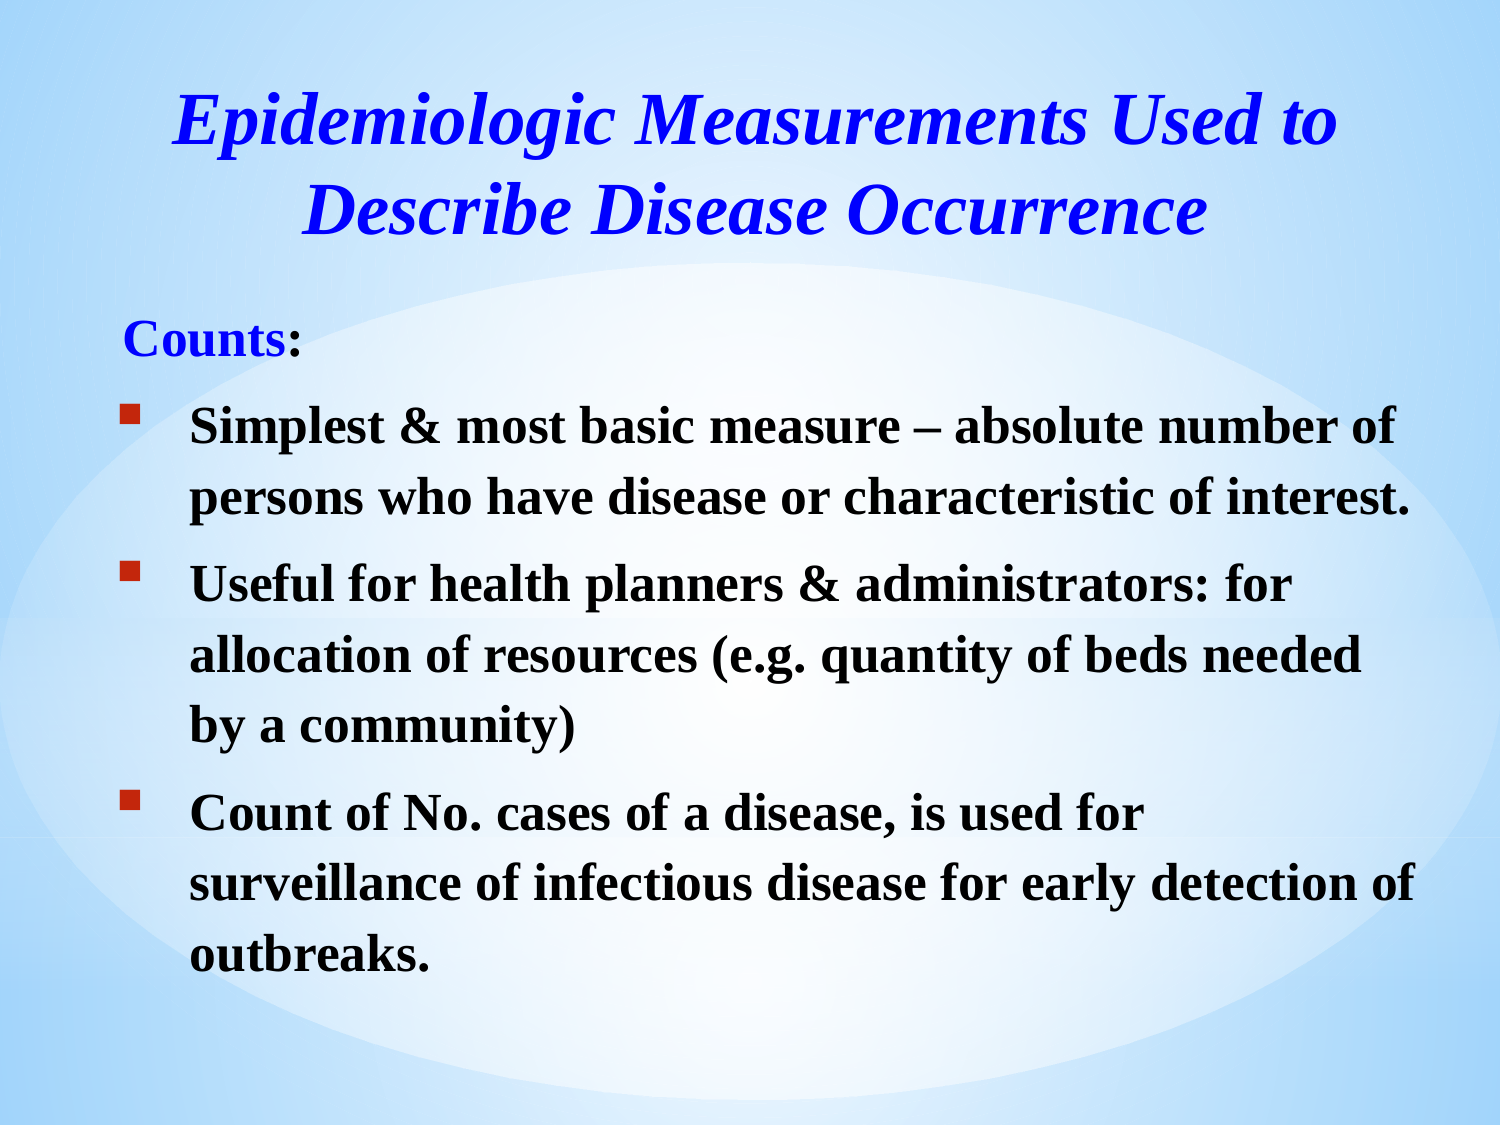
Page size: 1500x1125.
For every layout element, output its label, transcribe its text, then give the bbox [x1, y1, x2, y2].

title Epidemiologic Measurements Used to Describe Disease Occurrence [87, 62, 1425, 250]
list Counts: Simplest & most basic measure – absolute number of persons who have disease or characteristic of interest. Useful for health planners & administrators: for allocation of resources (e.g. quantity of beds needed by a community) Count of No. cases of a disease, is used for surveillance of infectious disease for early detection of outbreaks. [99, 295, 1438, 1050]
